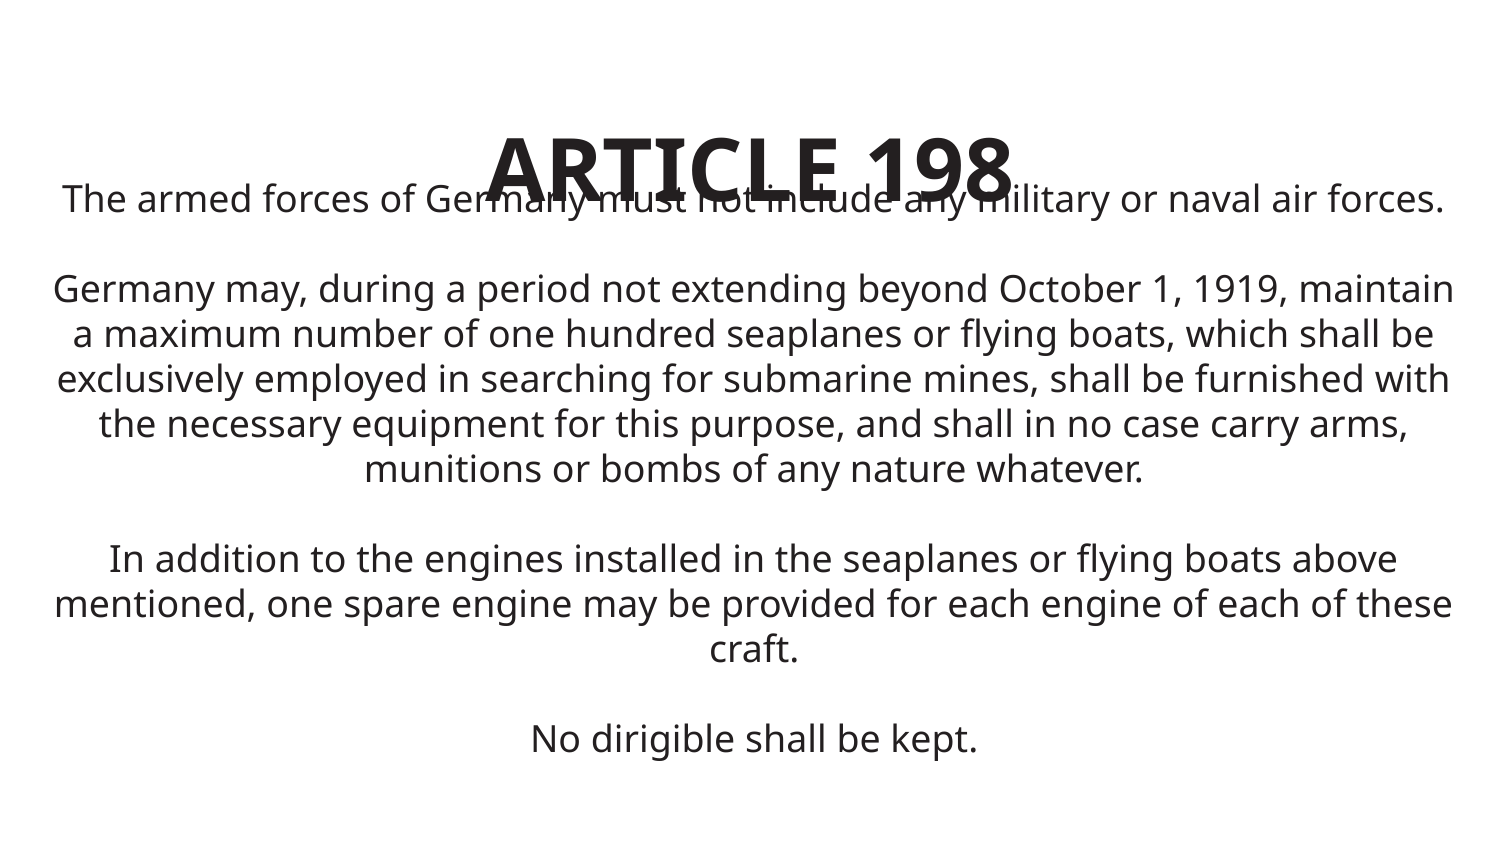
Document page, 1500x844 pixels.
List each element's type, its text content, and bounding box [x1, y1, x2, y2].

text_box The armed forces of Germany must not include any military or naval air forces. Germany may, during a period not extending beyond October 1, 1919, maintain a maximum number of one hundred seaplanes or flying boats, which shall be exclusively employed in searching for submarine mines, shall be furnished with the necessary equipment for this purpose, and shall in no case carry arms, munitions or bombs of any nature whatever. In addition to the engines installed in the seaplanes or flying boats above mentioned, one spare engine may be provided for each engine of each of these craft. No dirigible shall be kept. [50, 174, 1458, 816]
text_box ARTICLE 198 [209, 71, 1291, 174]
